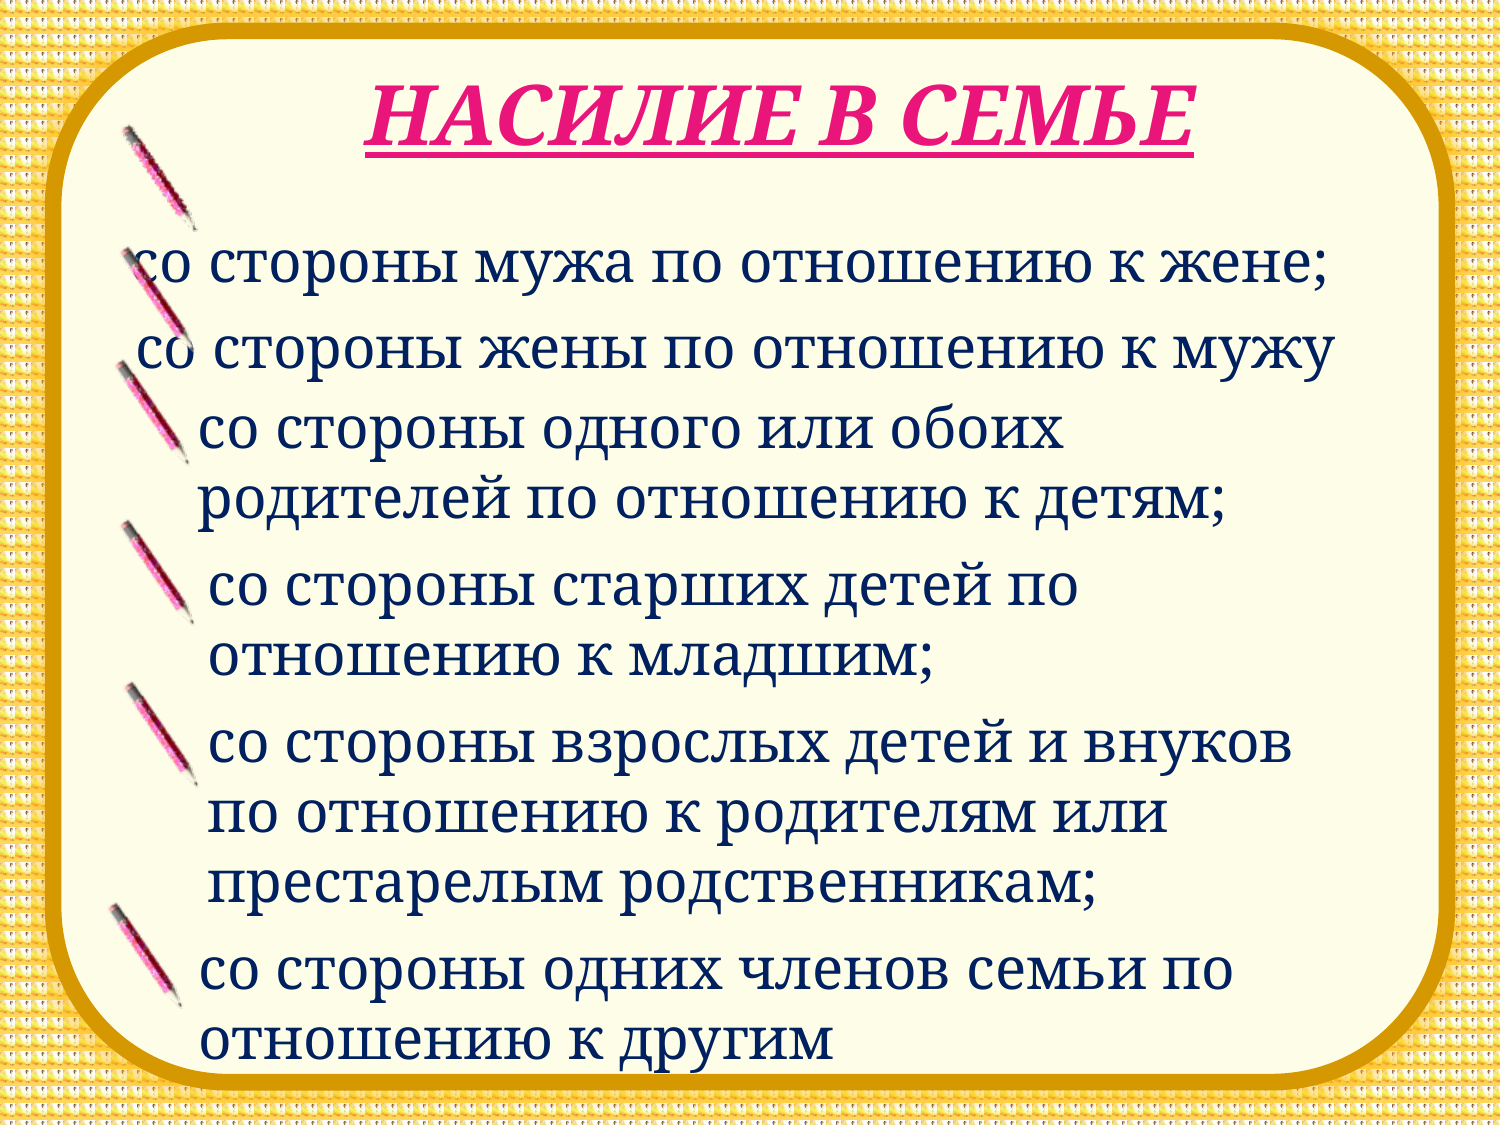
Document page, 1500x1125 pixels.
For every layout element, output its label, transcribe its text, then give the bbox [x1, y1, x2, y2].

text_box со стороны мужа по отношению к жене; [221, 216, 1345, 302]
picture [0, 0, 1500, 1125]
text_box со стороны одних членов семьи по отношению к другим [183, 923, 1314, 1079]
text_box НАСИЛИЕ В СЕМЬЕ [350, 54, 1210, 170]
text_box со стороны взрослых детей и внуков по отношению к родителям или престарелым родственникам; [192, 696, 1360, 922]
text_box со стороны жены по отношению к мужу [234, 302, 1351, 383]
text_box со стороны старших детей по отношению к младшим; [192, 539, 1359, 695]
text_box со стороны одного или обоих родителей по отношению к детям; [230, 383, 1357, 538]
